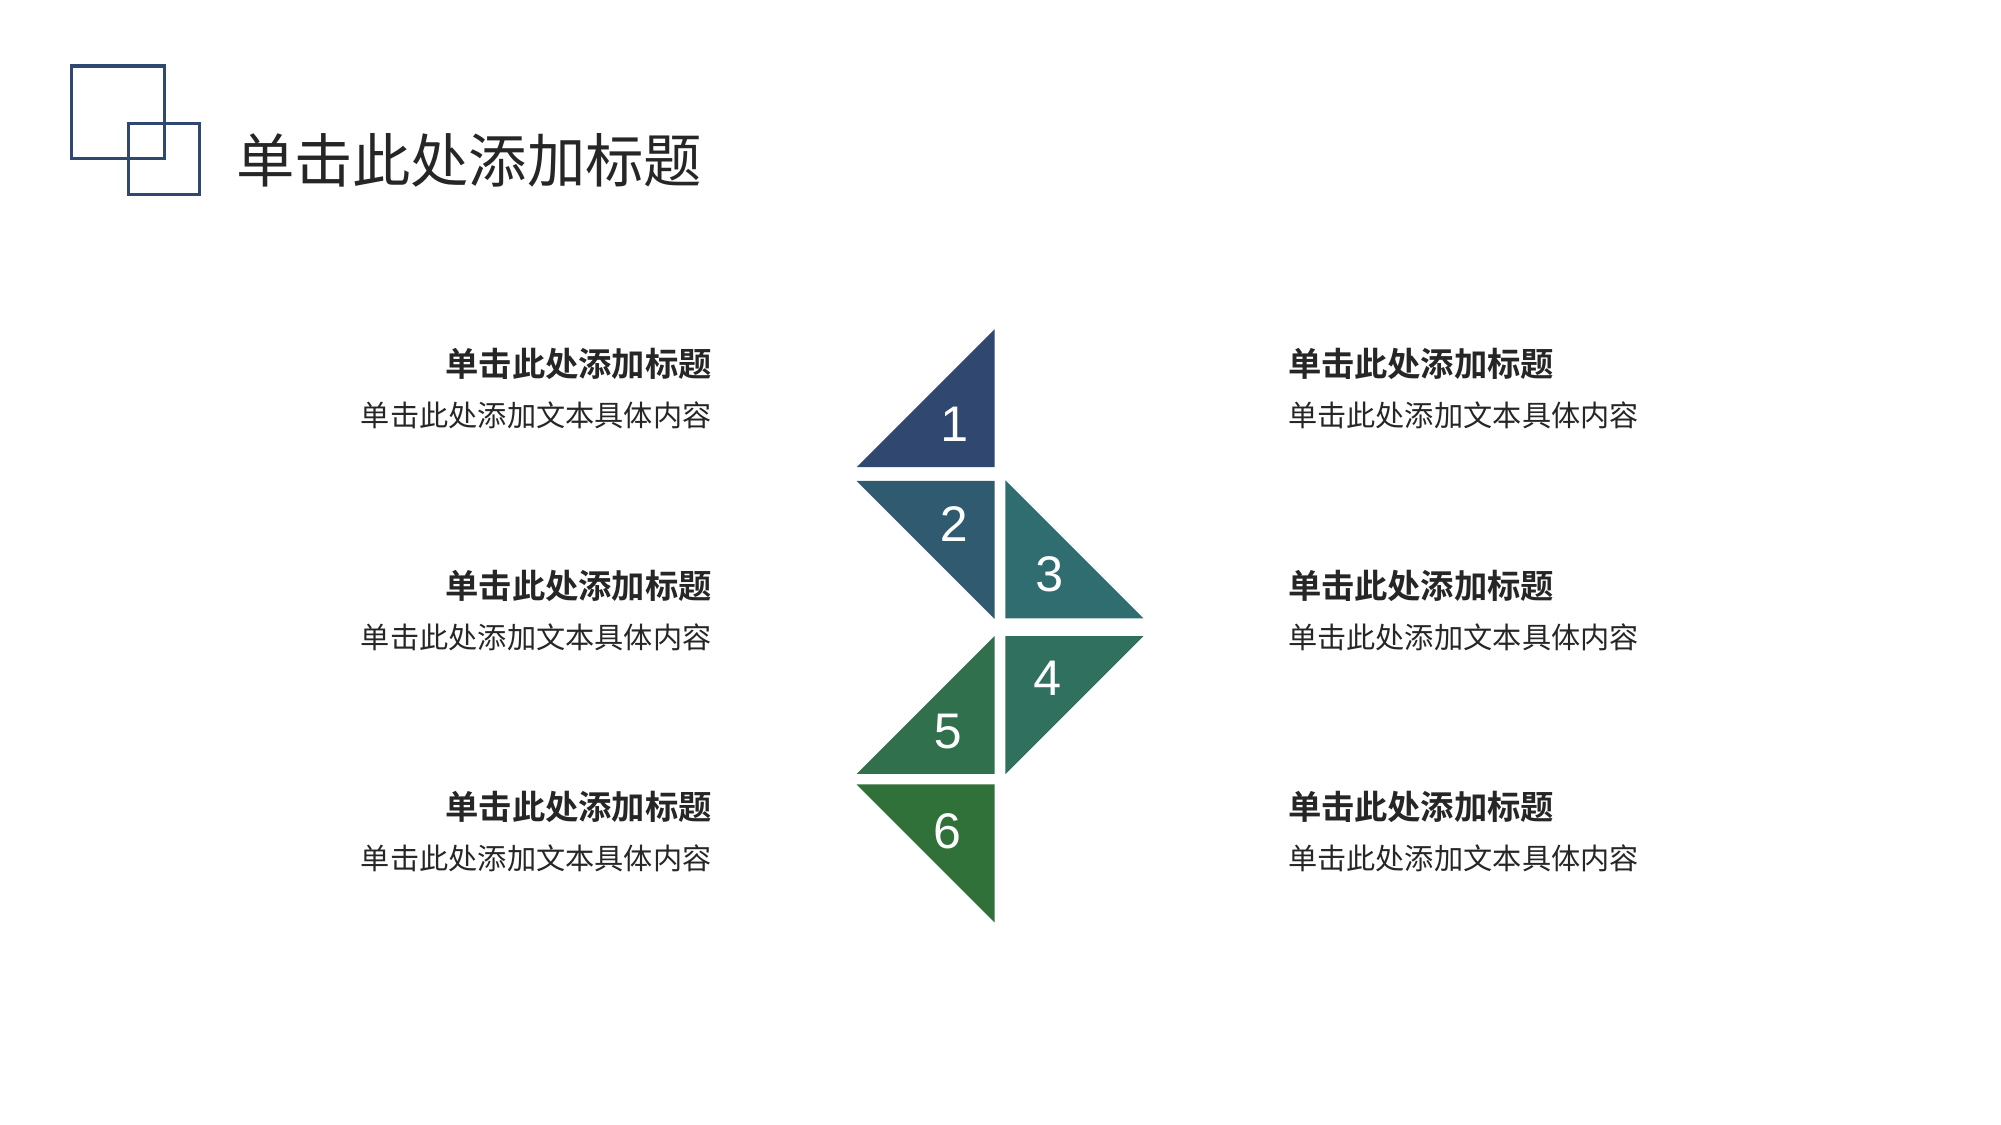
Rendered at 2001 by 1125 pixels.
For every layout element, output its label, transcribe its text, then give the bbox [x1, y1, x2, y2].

text_box 单击此处添加文本具体内容 [1273, 611, 1821, 711]
text_box 单击此处添加标题 [1273, 329, 1821, 389]
text_box 单击此处添加标题 [179, 329, 727, 389]
text_box 单击此处添加标题 [179, 551, 727, 611]
text_box 单击此处添加文本具体内容 [179, 832, 727, 932]
text_box 单击此处添加文本具体内容 [179, 389, 727, 489]
text_box 6 [912, 791, 982, 866]
text_box [854, 479, 996, 622]
text_box 3 [1014, 533, 1084, 609]
text_box 单击此处添加文本具体内容 [179, 611, 727, 711]
text_box 单击此处添加标题 [1273, 772, 1821, 832]
text_box 单击此处添加文本具体内容 [1273, 832, 1821, 932]
text_box [854, 633, 996, 776]
text_box 5 [913, 691, 983, 766]
text_box 单击此处添加标题 [1273, 551, 1821, 611]
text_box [71, 66, 200, 195]
text_box [854, 326, 996, 469]
text_box 1 [919, 384, 989, 459]
text_box [1004, 634, 1146, 777]
text_box [1004, 477, 1146, 620]
text_box 单击此处添加文本具体内容 [1273, 389, 1821, 489]
text_box 4 [1012, 637, 1082, 713]
text_box [854, 783, 996, 925]
text_box 单击此处添加标题 [221, 100, 1340, 218]
text_box 2 [919, 484, 989, 560]
text_box 单击此处添加标题 [179, 772, 727, 832]
